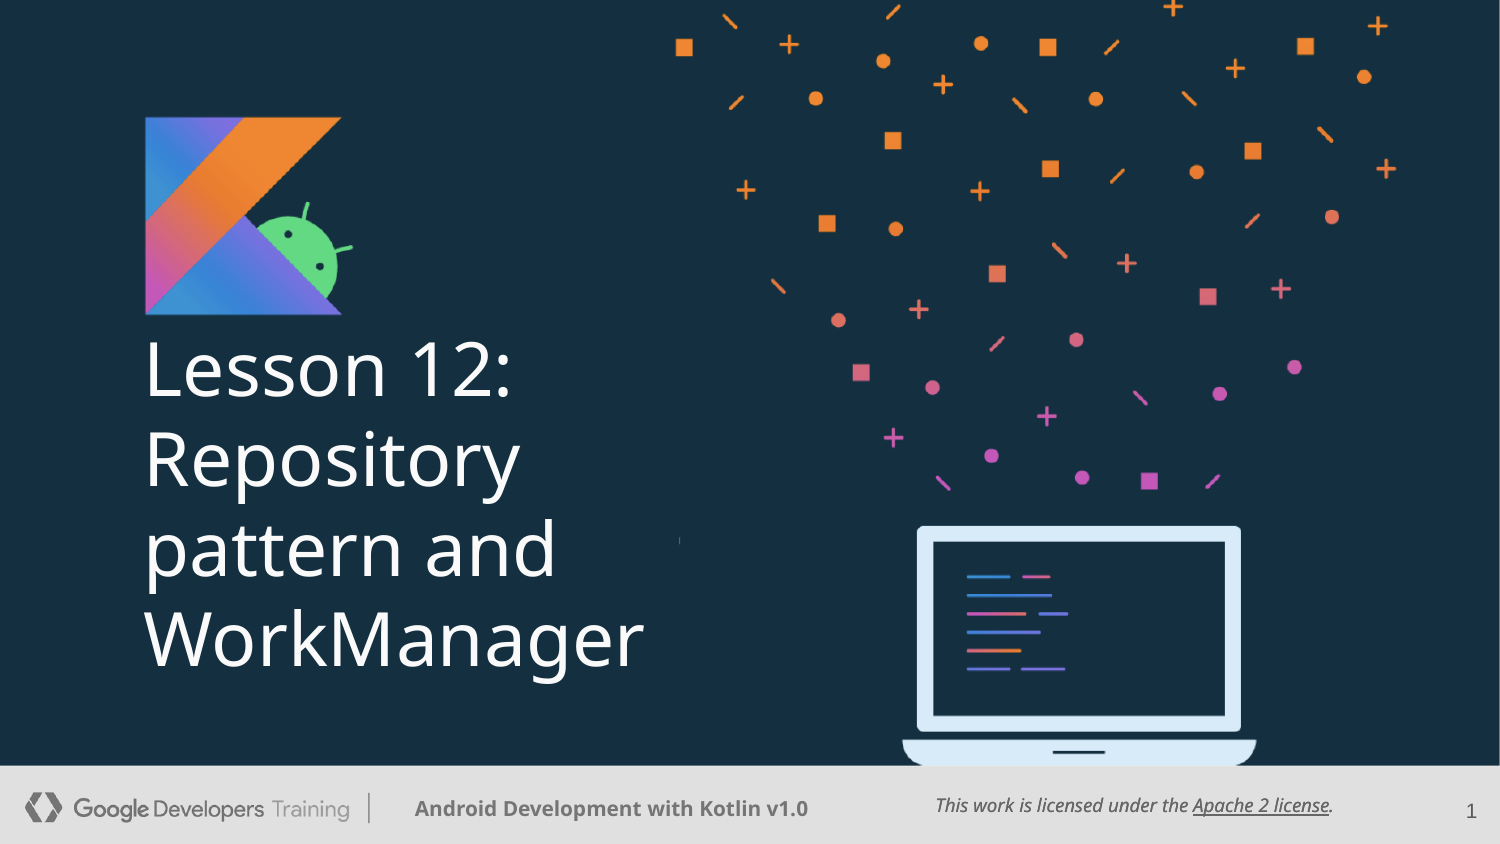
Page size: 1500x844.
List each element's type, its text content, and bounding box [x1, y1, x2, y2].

slide_number ‹#› [1402, 777, 1493, 842]
text_box Lesson 12: Repository pattern and WorkManager [128, 280, 808, 723]
picture [0, 0, 1500, 844]
